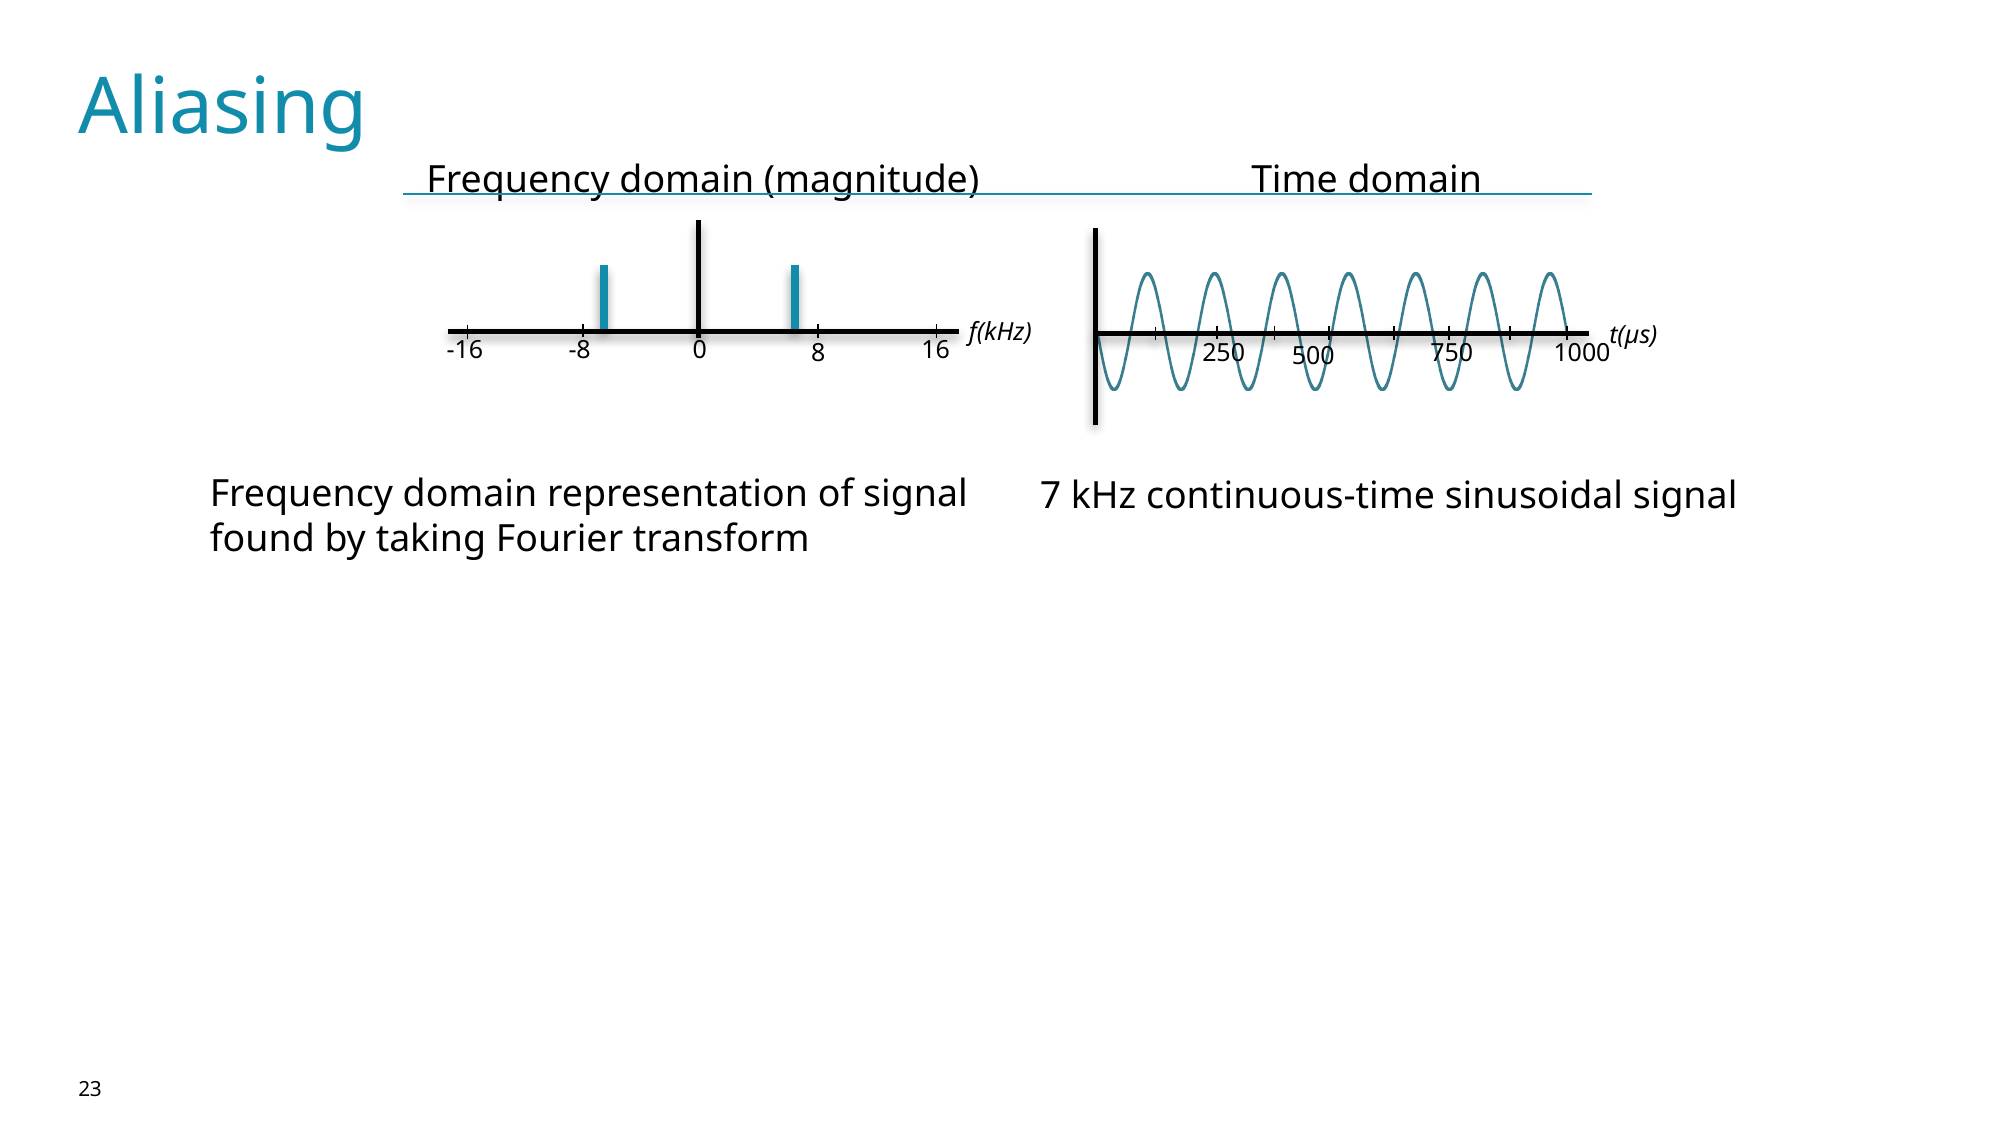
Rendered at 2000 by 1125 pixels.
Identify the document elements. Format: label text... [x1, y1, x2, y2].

text_box t(µs) [1609, 318, 1686, 349]
text_box Frequency domain (magnitude) [411, 150, 995, 193]
text_box f(kHz) [968, 315, 1045, 346]
text_box Time domain [1236, 150, 1498, 192]
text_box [1101, 325, 1590, 341]
text_box 7 kHz continuous-time sinusoidal signal [1025, 463, 1753, 524]
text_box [1202, 336, 1591, 370]
text_box Frequency domain representation of signal found by taking Fourier transform [195, 461, 1022, 612]
picture [1096, 341, 1568, 391]
title Aliasing [78, 55, 1910, 150]
picture [1096, 272, 1568, 325]
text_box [446, 220, 960, 368]
